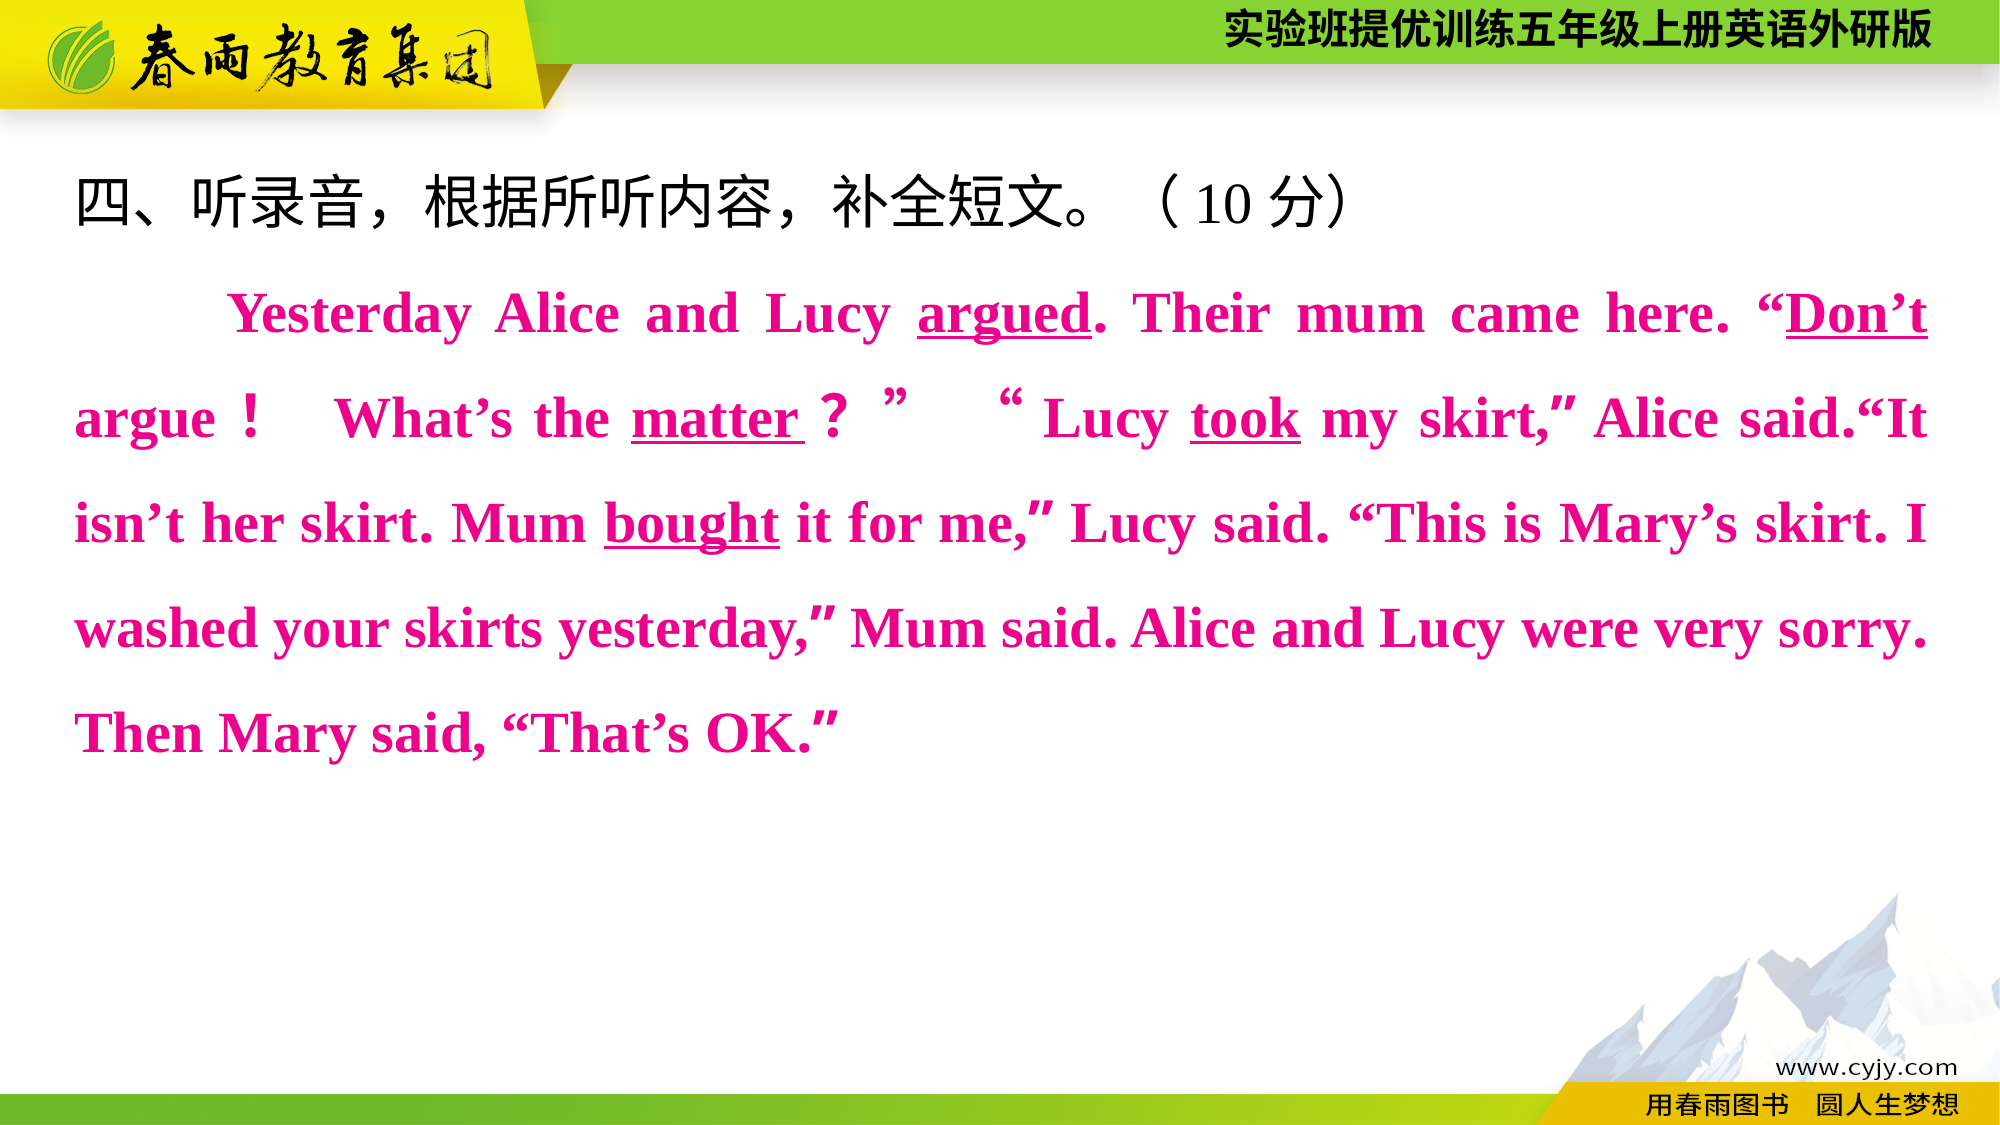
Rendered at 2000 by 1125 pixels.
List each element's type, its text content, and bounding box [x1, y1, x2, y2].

text_box Yesterday Alice and Lucy argued. Their mum came here. “Don’t argue！ What’s the matter？” “Lucy took my skirt,” Alice said.“It isn’t her skirt. Mum bought it for me,” Lucy said. “This is Mary’s skirt. I washed your skirts yesterday,” Mum said. Alice and Lucy were very sorry. Then Mary said, “That’s OK.” [59, 231, 1944, 772]
list 四、听录音，根据所听内容，补全短文。（10分） [59, 122, 1944, 231]
picture [0, 0, 2000, 1125]
